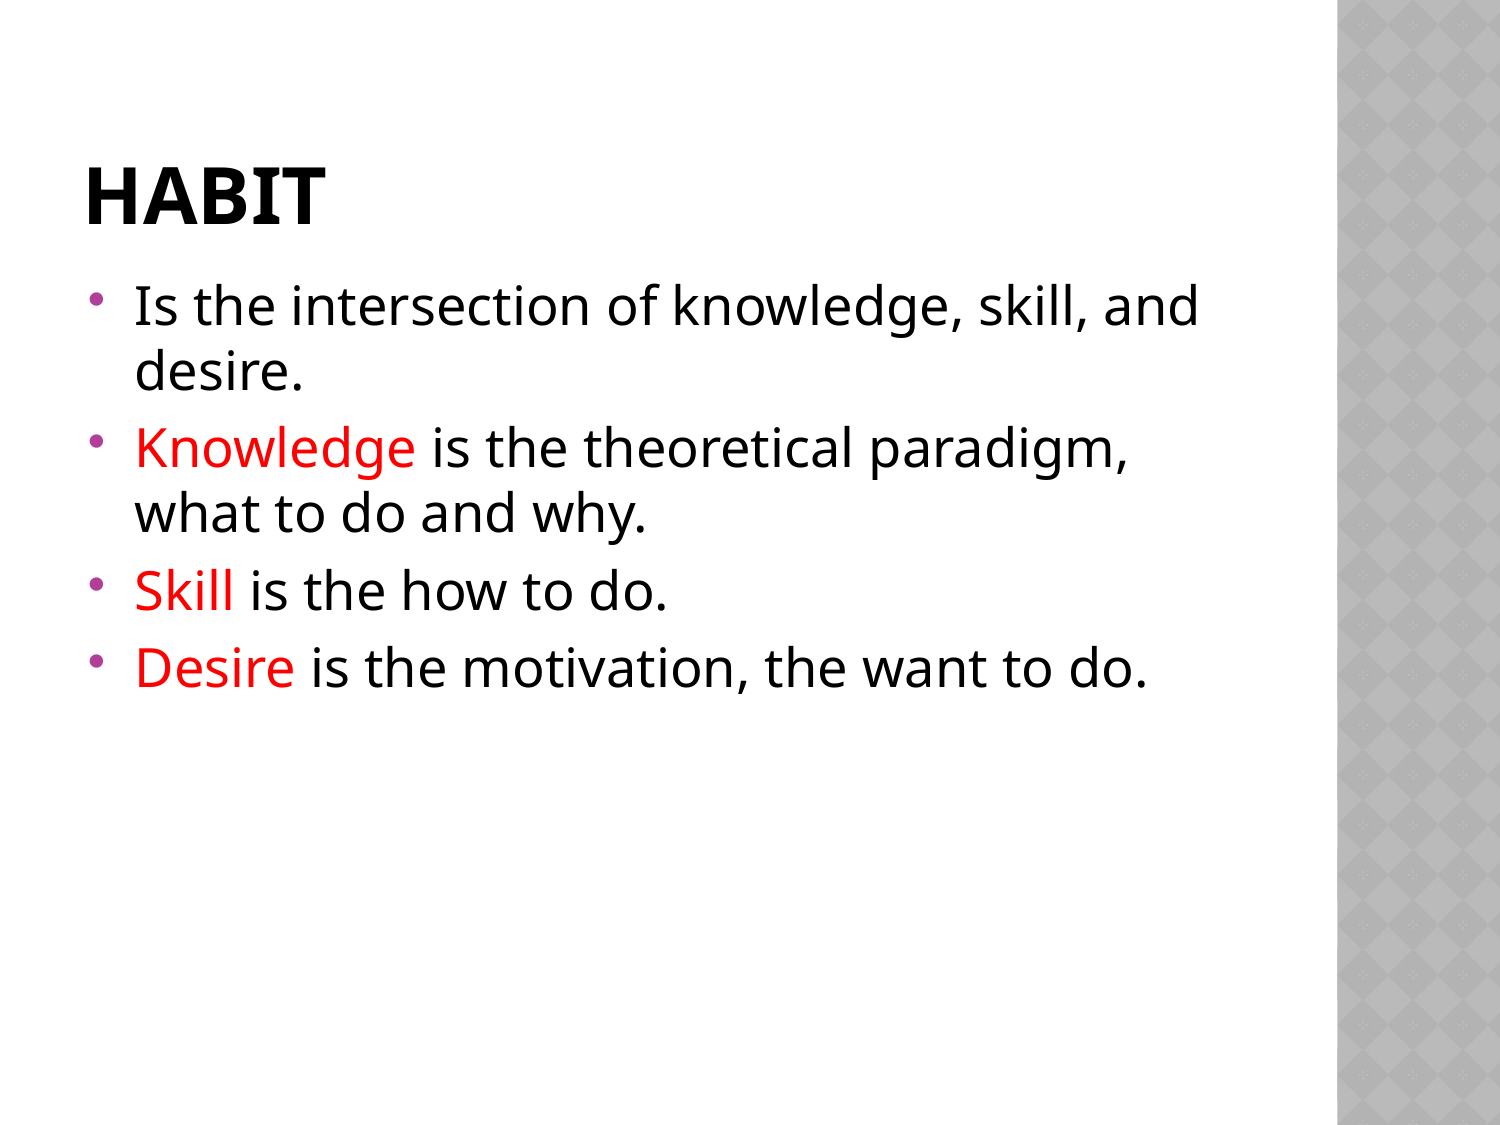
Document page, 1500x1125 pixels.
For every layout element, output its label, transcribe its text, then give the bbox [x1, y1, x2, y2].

list Is the intersection of knowledge, skill, and desire. Knowledge is the theoretical paradigm, what to do and why. Skill is the how to do. Desire is the motivation, the want to do. [75, 264, 1263, 1059]
title HABIT [75, 52, 1263, 240]
